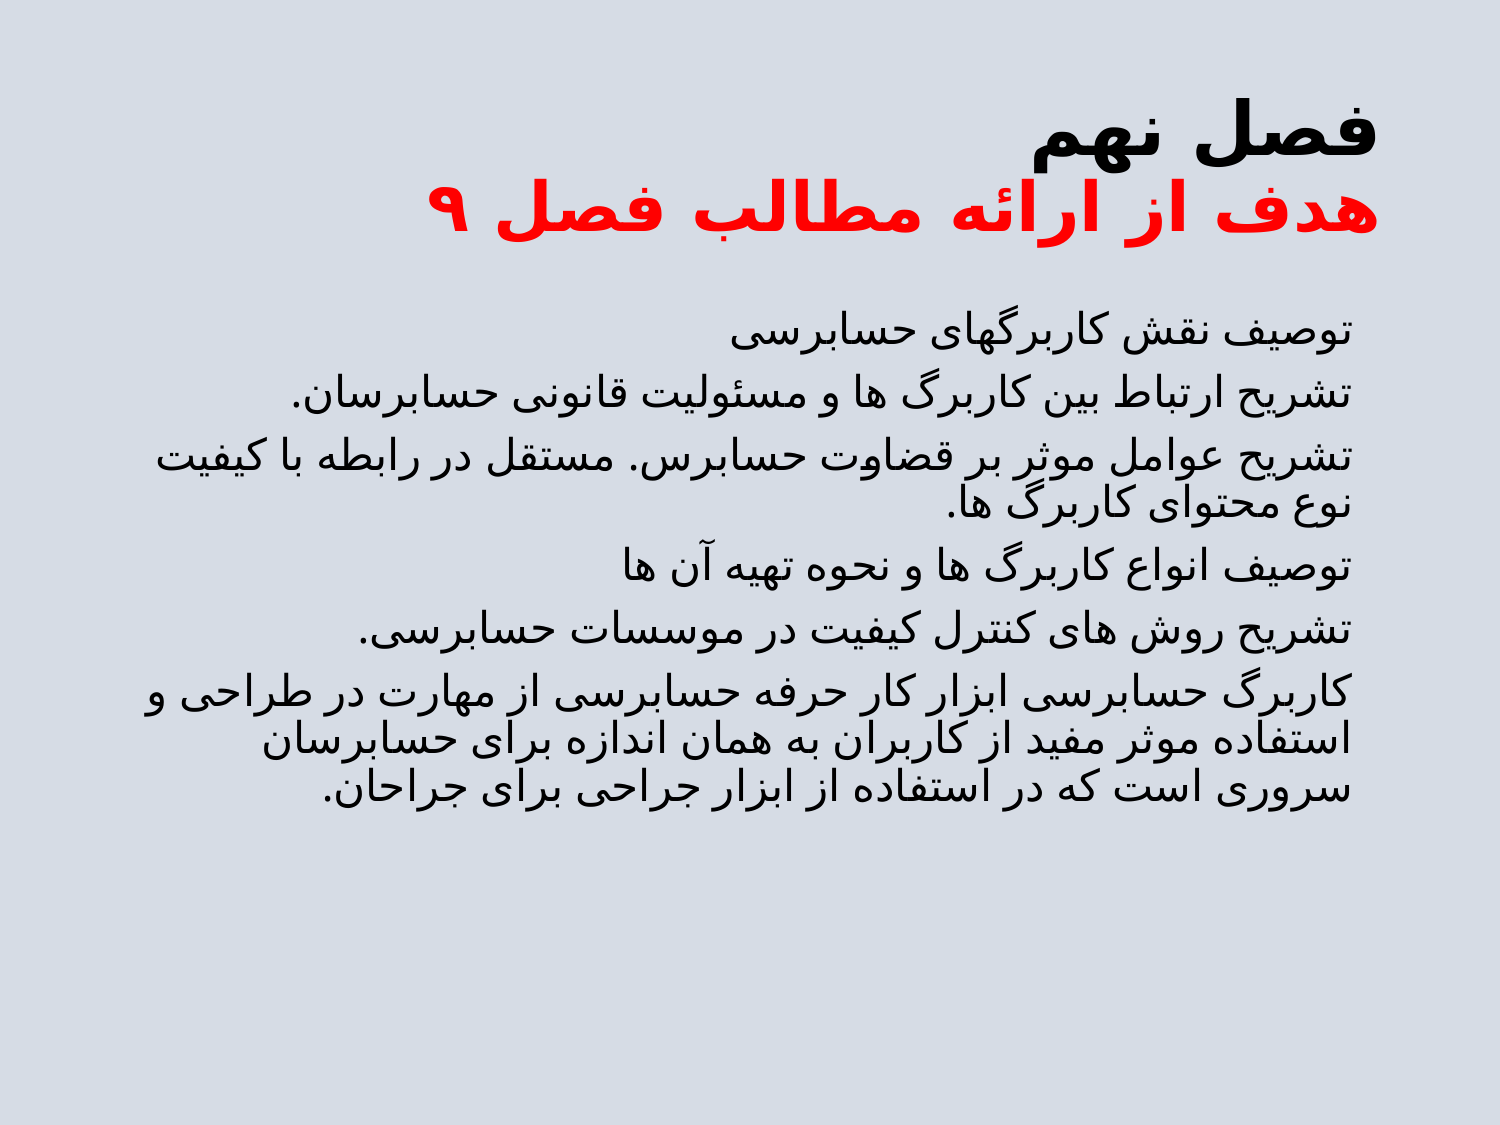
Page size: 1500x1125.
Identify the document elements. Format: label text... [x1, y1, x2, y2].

list توصیف نقش کاربرگهای حسابرسی تشریح ارتباط بین کاربرگ ها و مسئولیت قانونی حسابرسان. تشریح عوامل موثر بر قضاوت حسابرس. مستقل در رابطه با کیفیت نوع محتوای کاربرگ ها. توصیف انواع کاربرگ ها و نحوه تهیه آن ها تشریح روش های کنترل کیفیت در موسسات حسابرسی. کاربرگ حسابرسی ابزار کار حرفه حسابرسی از مهارت در طراحی و استفاده موثر مفید از کاربران به همان اندازه برای حسابرسان سروری است که در استفاده از ابزار جراحی برای جراحان. [103, 299, 1397, 1014]
title فصل نهم هدف از ارائه مطالب فصل ۹ [103, 59, 1397, 278]
